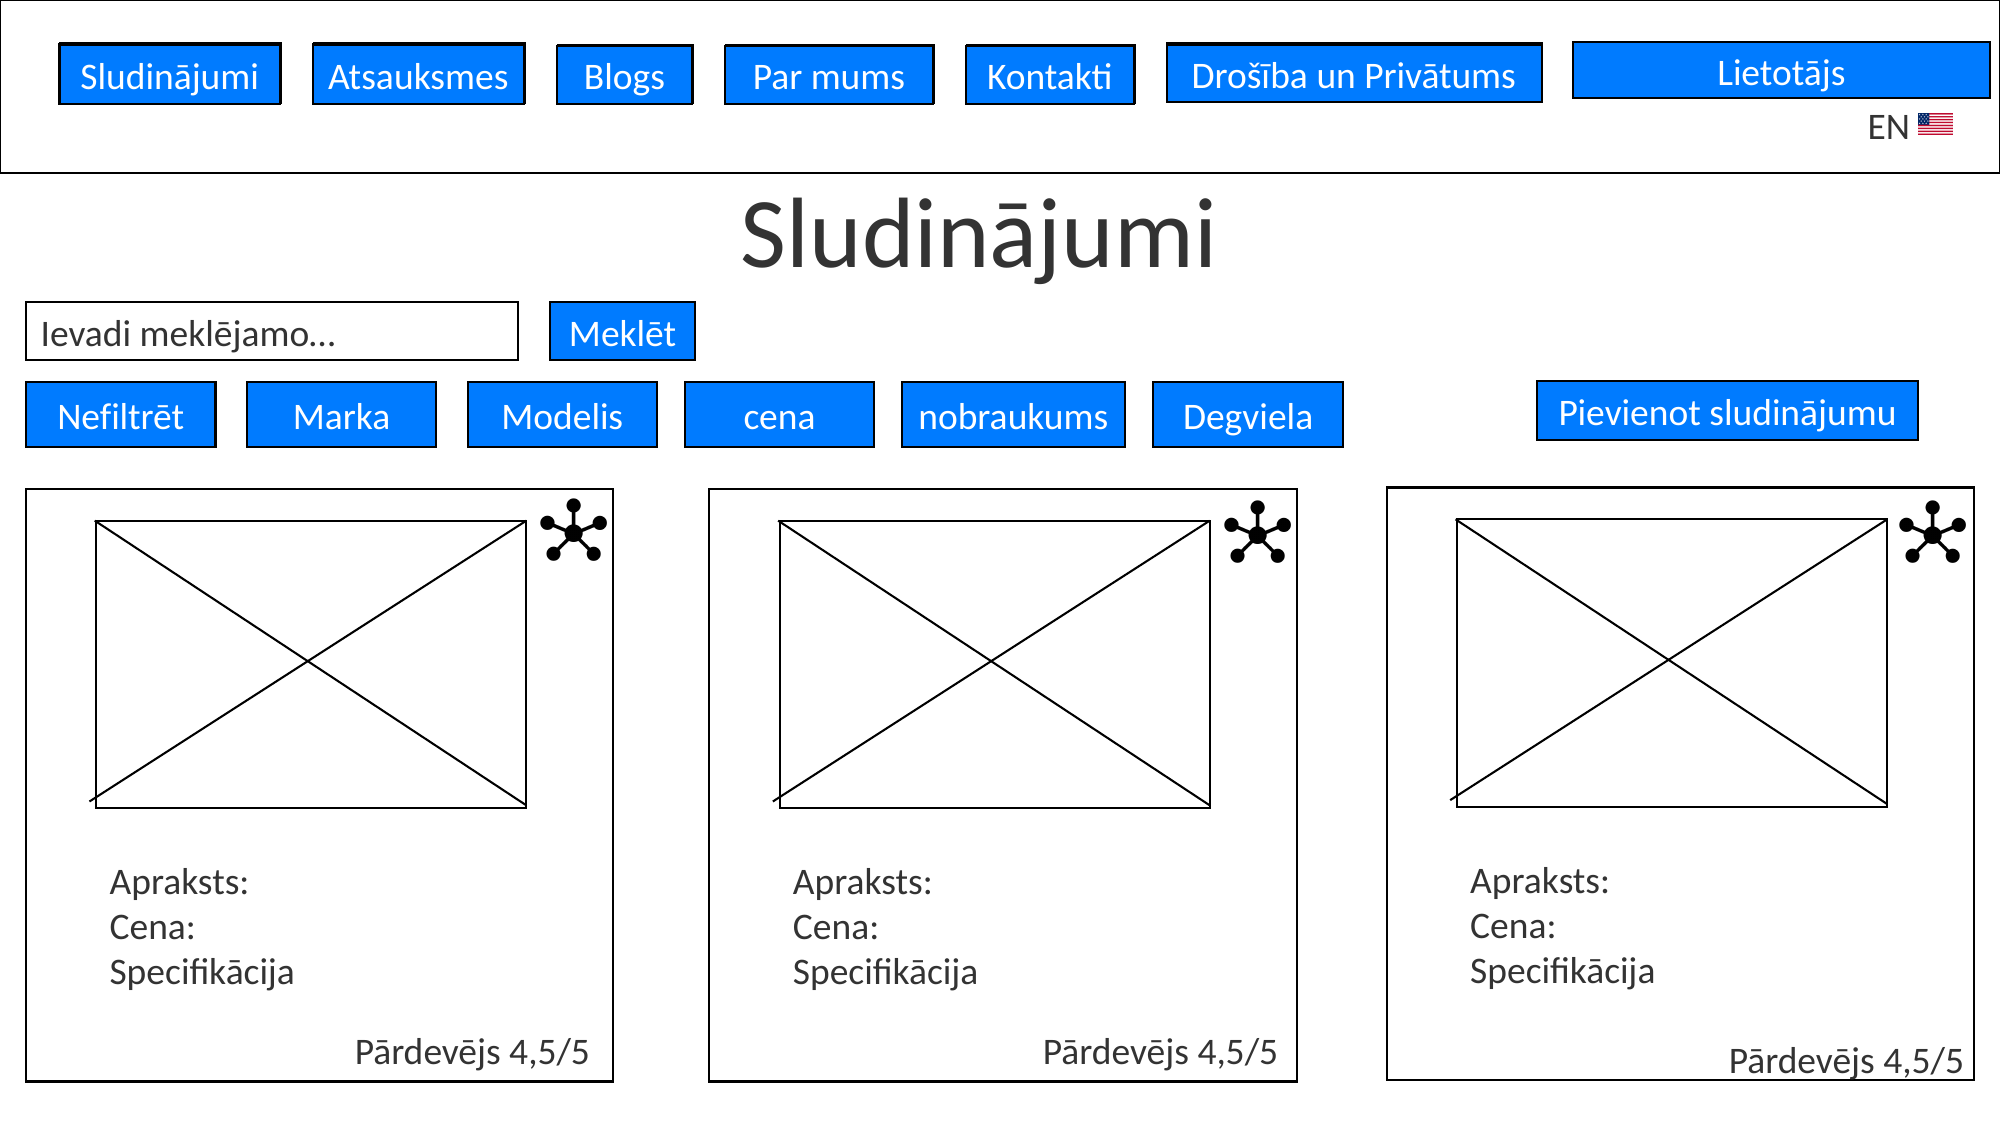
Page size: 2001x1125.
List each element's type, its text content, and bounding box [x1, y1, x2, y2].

text_box nobraukums [901, 381, 1126, 448]
text_box Apraksts: Cena: Specifikācija [778, 849, 1209, 1000]
text_box EN [1853, 99, 1926, 155]
text_box Sludinājumi [58, 43, 281, 105]
text_box [25, 488, 614, 1083]
text_box Meklēt [549, 301, 696, 361]
text_box Ievadi meklējamo… [25, 301, 519, 361]
text_box Lietotājs [1572, 41, 1991, 99]
text_box Nefiltrēt [25, 381, 217, 448]
text_box Pārdevējs 4,5/5 [1714, 1028, 1990, 1089]
text_box Pievienot sludinājumu [1536, 380, 1919, 441]
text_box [772, 520, 1210, 809]
picture [1215, 489, 1300, 574]
text_box Blogs [556, 45, 693, 105]
text_box Apraksts: Cena: Specifikācija [1455, 848, 1886, 999]
text_box Drošība un Privātums [1166, 43, 1543, 103]
text_box Atsauksmes [312, 43, 525, 105]
text_box Pārdevējs 4,5/5 [1028, 1019, 1304, 1080]
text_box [89, 520, 527, 809]
text_box Modelis [467, 381, 658, 448]
text_box Marka [246, 381, 437, 448]
text_box [1386, 486, 1975, 1081]
picture [1918, 113, 1953, 135]
text_box [708, 488, 1298, 1083]
picture [1890, 489, 1975, 574]
text_box Kontakti [965, 45, 1135, 105]
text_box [1450, 519, 1888, 807]
text_box [0, 0, 2000, 174]
text_box Sludinājumi [725, 204, 1249, 250]
picture [531, 487, 616, 572]
text_box Degviela [1152, 381, 1344, 448]
text_box Pārdevējs 4,5/5 [340, 1019, 616, 1080]
text_box cena [684, 381, 875, 448]
text_box Apraksts: Cena: Specifikācija [94, 849, 525, 1000]
text_box Par mums [724, 45, 934, 105]
